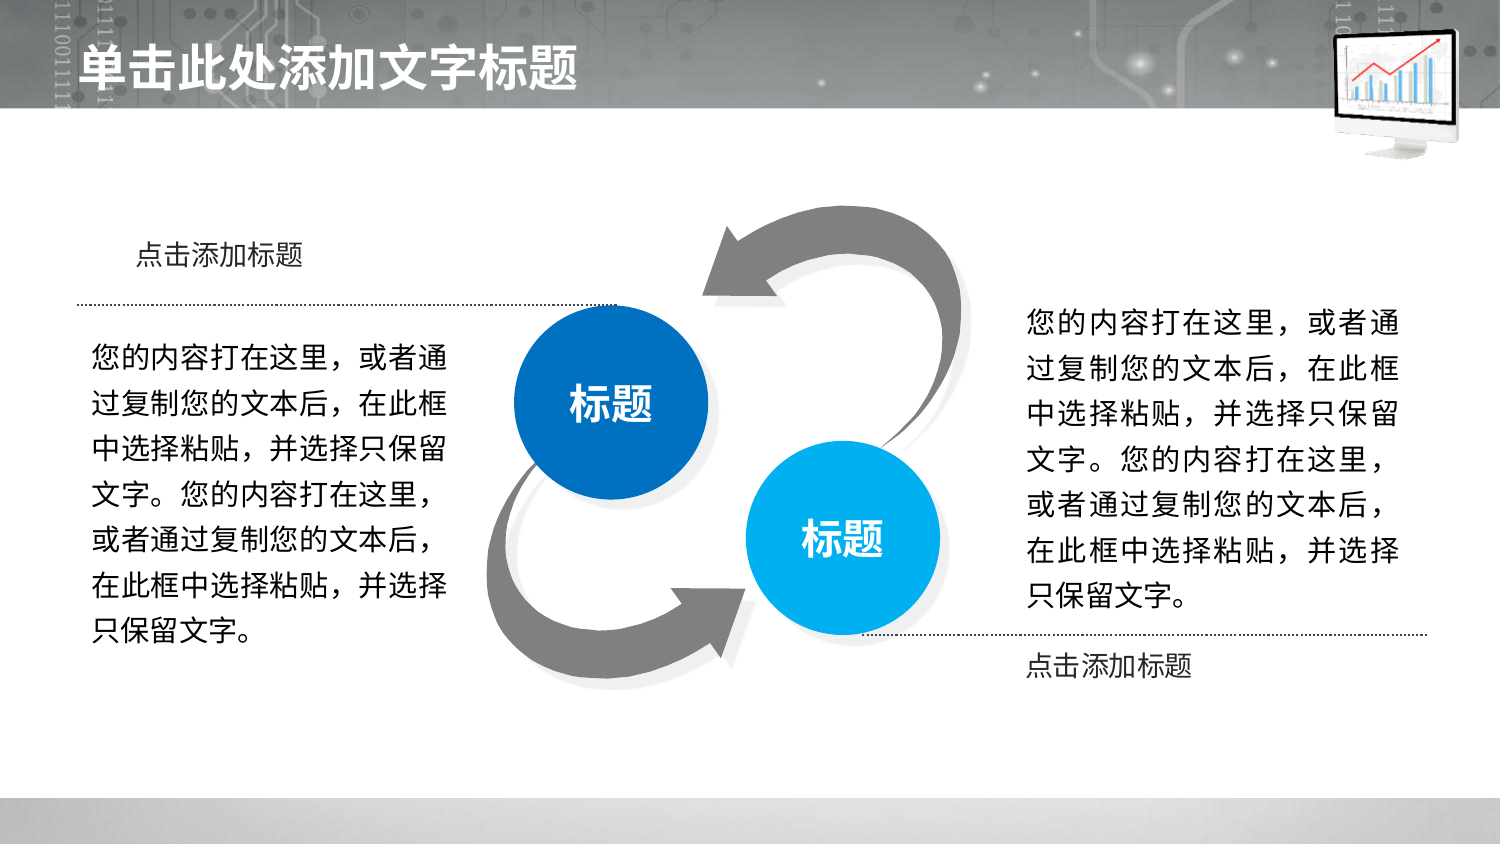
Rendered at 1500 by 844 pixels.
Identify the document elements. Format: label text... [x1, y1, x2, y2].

text_box 您的内容打在这里，或者通过复制您的文本后，在此框中选择粘贴，并选择只保留文字。您的内容打在这里，或者通过复制您的文本后，在此框中选择粘贴，并选择只保留文字。 [1011, 287, 1415, 620]
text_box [76, 229, 619, 306]
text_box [862, 634, 1427, 702]
picture [0, 798, 1500, 844]
text_box 您的内容打在这里，或者通过复制您的文本后，在此框中选择粘贴，并选择只保留文字。您的内容打在这里，或者通过复制您的文本后，在此框中选择粘贴，并选择只保留文字。 [76, 321, 463, 655]
text_box [702, 205, 962, 448]
text_box 标题 [745, 440, 941, 636]
text_box 标题 [514, 305, 709, 500]
picture [0, 0, 1500, 162]
text_box [486, 463, 746, 679]
